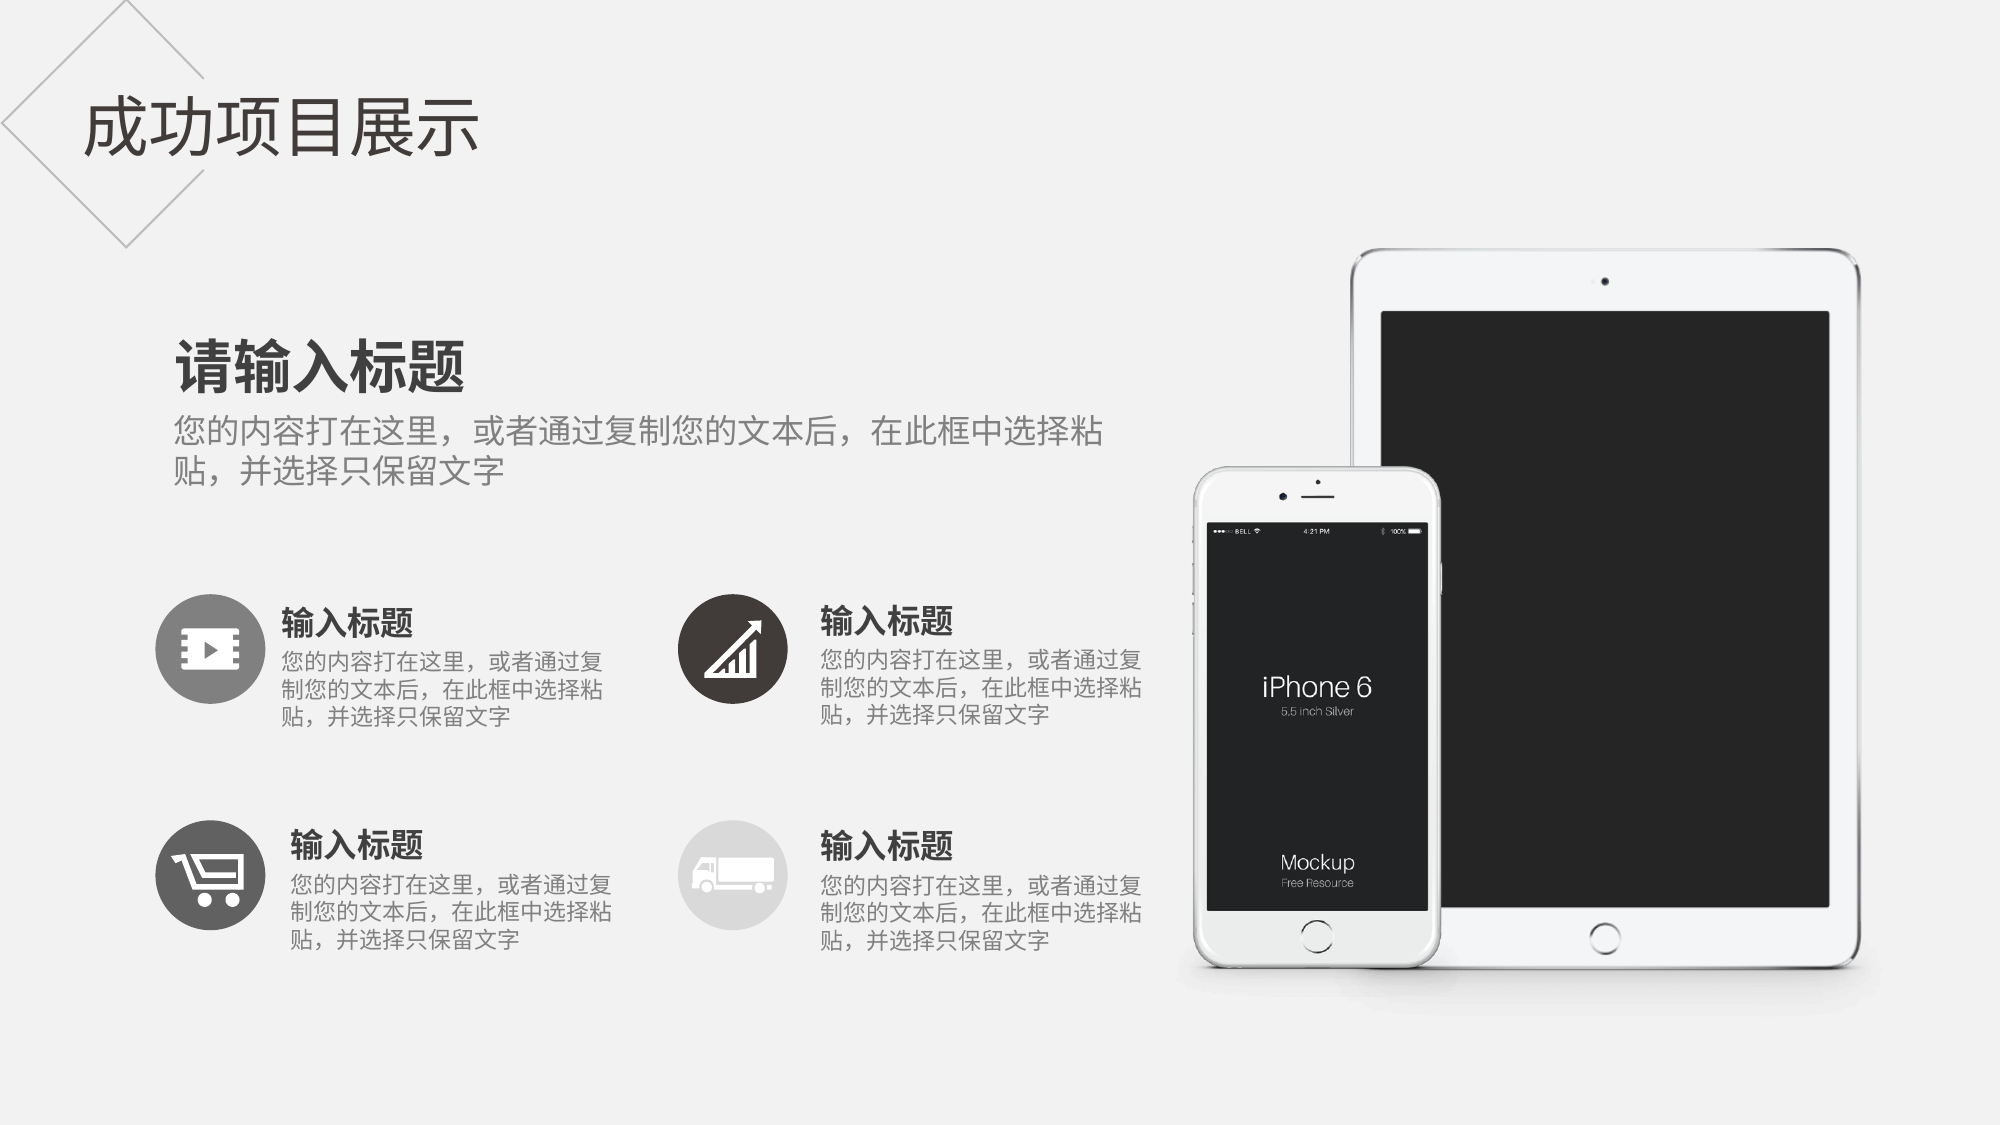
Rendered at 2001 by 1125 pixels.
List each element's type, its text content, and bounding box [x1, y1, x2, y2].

text_box 输入标题 [806, 592, 1167, 648]
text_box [677, 594, 788, 704]
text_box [155, 594, 266, 704]
text_box 输入标题 [276, 817, 637, 872]
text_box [677, 820, 788, 931]
text_box 输入标题 [266, 594, 627, 650]
text_box 您的内容打在这里，或者通过复制您的文本后，在此框中选择粘贴，并选择只保留文字 [276, 872, 629, 961]
text_box 您的内容打在这里，或者通过复制您的文本后，在此框中选择粘贴，并选择只保留文字 [158, 403, 1150, 498]
text_box 您的内容打在这里，或者通过复制您的文本后，在此框中选择粘贴，并选择只保留文字 [806, 648, 1159, 736]
text_box 您的内容打在这里，或者通过复制您的文本后，在此框中选择粘贴，并选择只保留文字 [266, 650, 620, 738]
text_box [0, 0, 205, 249]
text_box 成功项目展示 [204, 77, 509, 172]
text_box 您的内容打在这里，或者通过复制您的文本后，在此框中选择粘贴，并选择只保留文字 [806, 873, 1159, 962]
text_box 输入标题 [806, 818, 1167, 873]
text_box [155, 820, 266, 931]
picture [1172, 248, 1891, 1024]
text_box 请输入标题 [160, 322, 482, 403]
